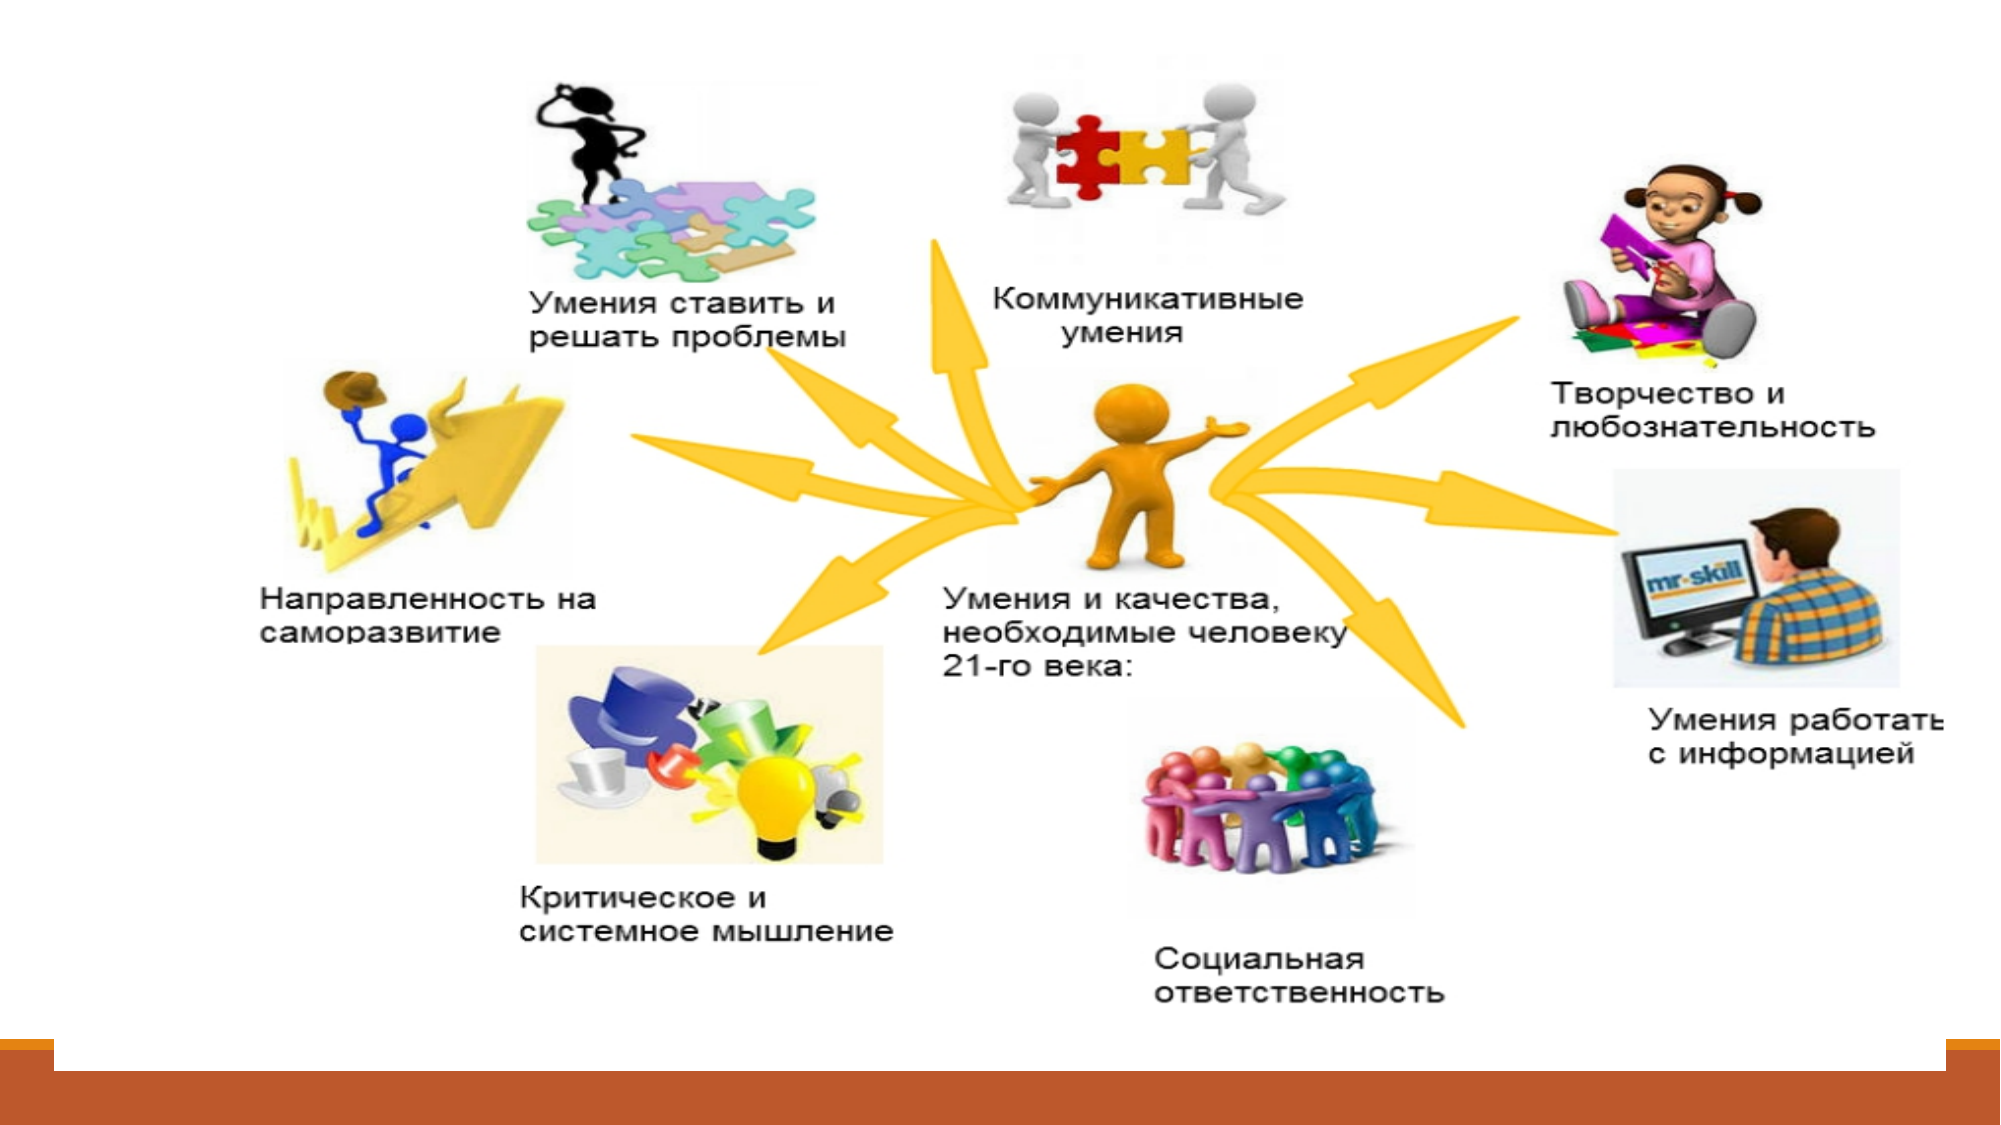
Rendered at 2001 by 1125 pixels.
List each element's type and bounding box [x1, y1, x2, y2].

picture [54, 54, 1946, 1071]
